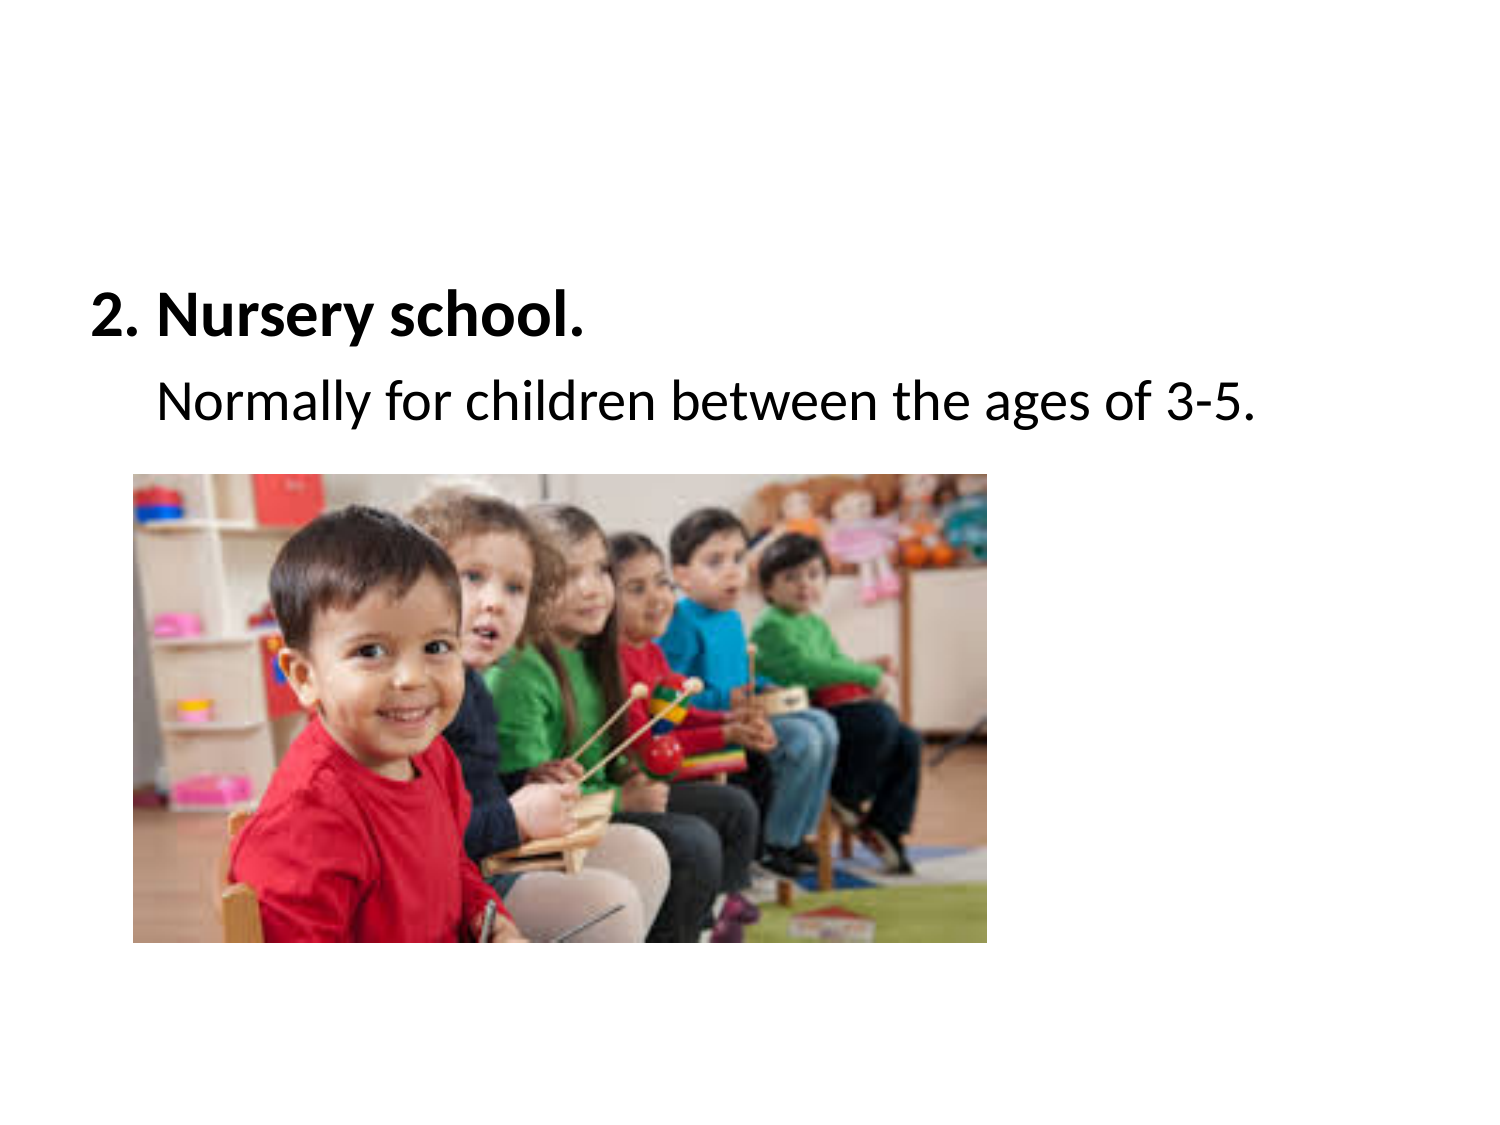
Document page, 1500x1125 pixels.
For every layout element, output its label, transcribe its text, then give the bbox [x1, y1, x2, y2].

picture [133, 474, 987, 943]
list 2. Nursery school. Normally for children between the ages of 3-5. [75, 262, 1425, 1005]
